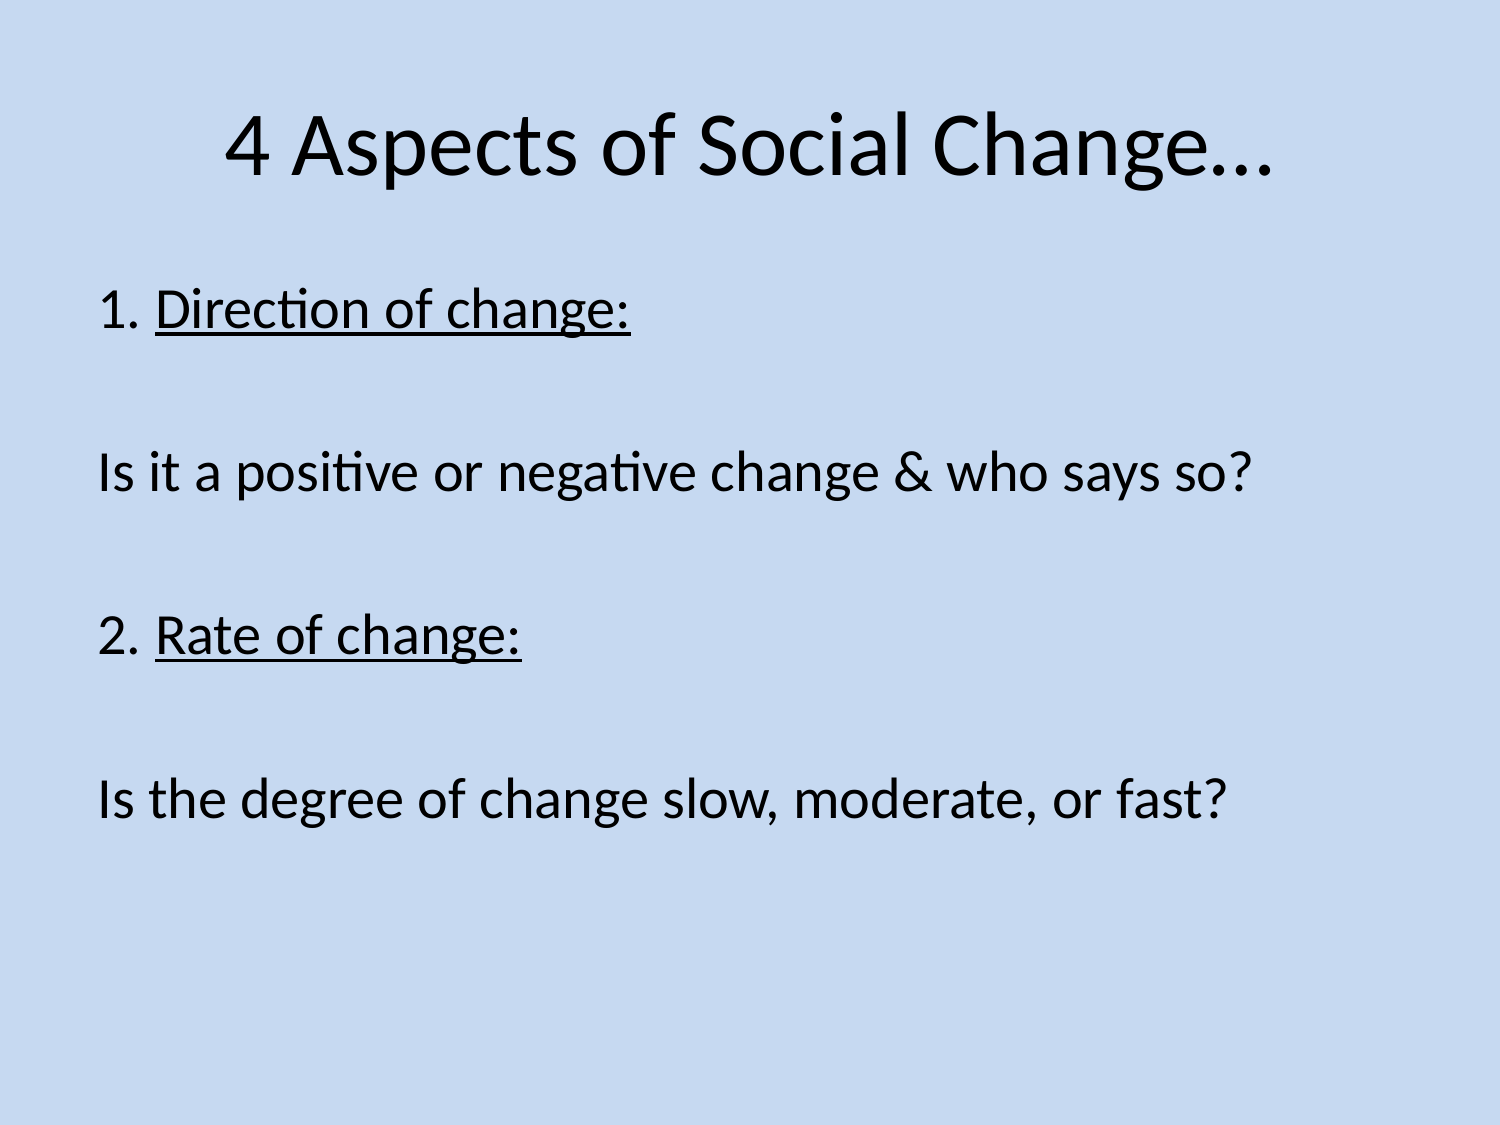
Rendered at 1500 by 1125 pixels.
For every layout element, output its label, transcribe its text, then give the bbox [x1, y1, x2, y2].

title 4 Aspects of Social Change… [74, 44, 1426, 233]
list 1. Direction of change: Is it a positive or negative change & who says so? 2. Rate of change: Is the degree of change slow, moderate, or fast? [0, 262, 1426, 1006]
